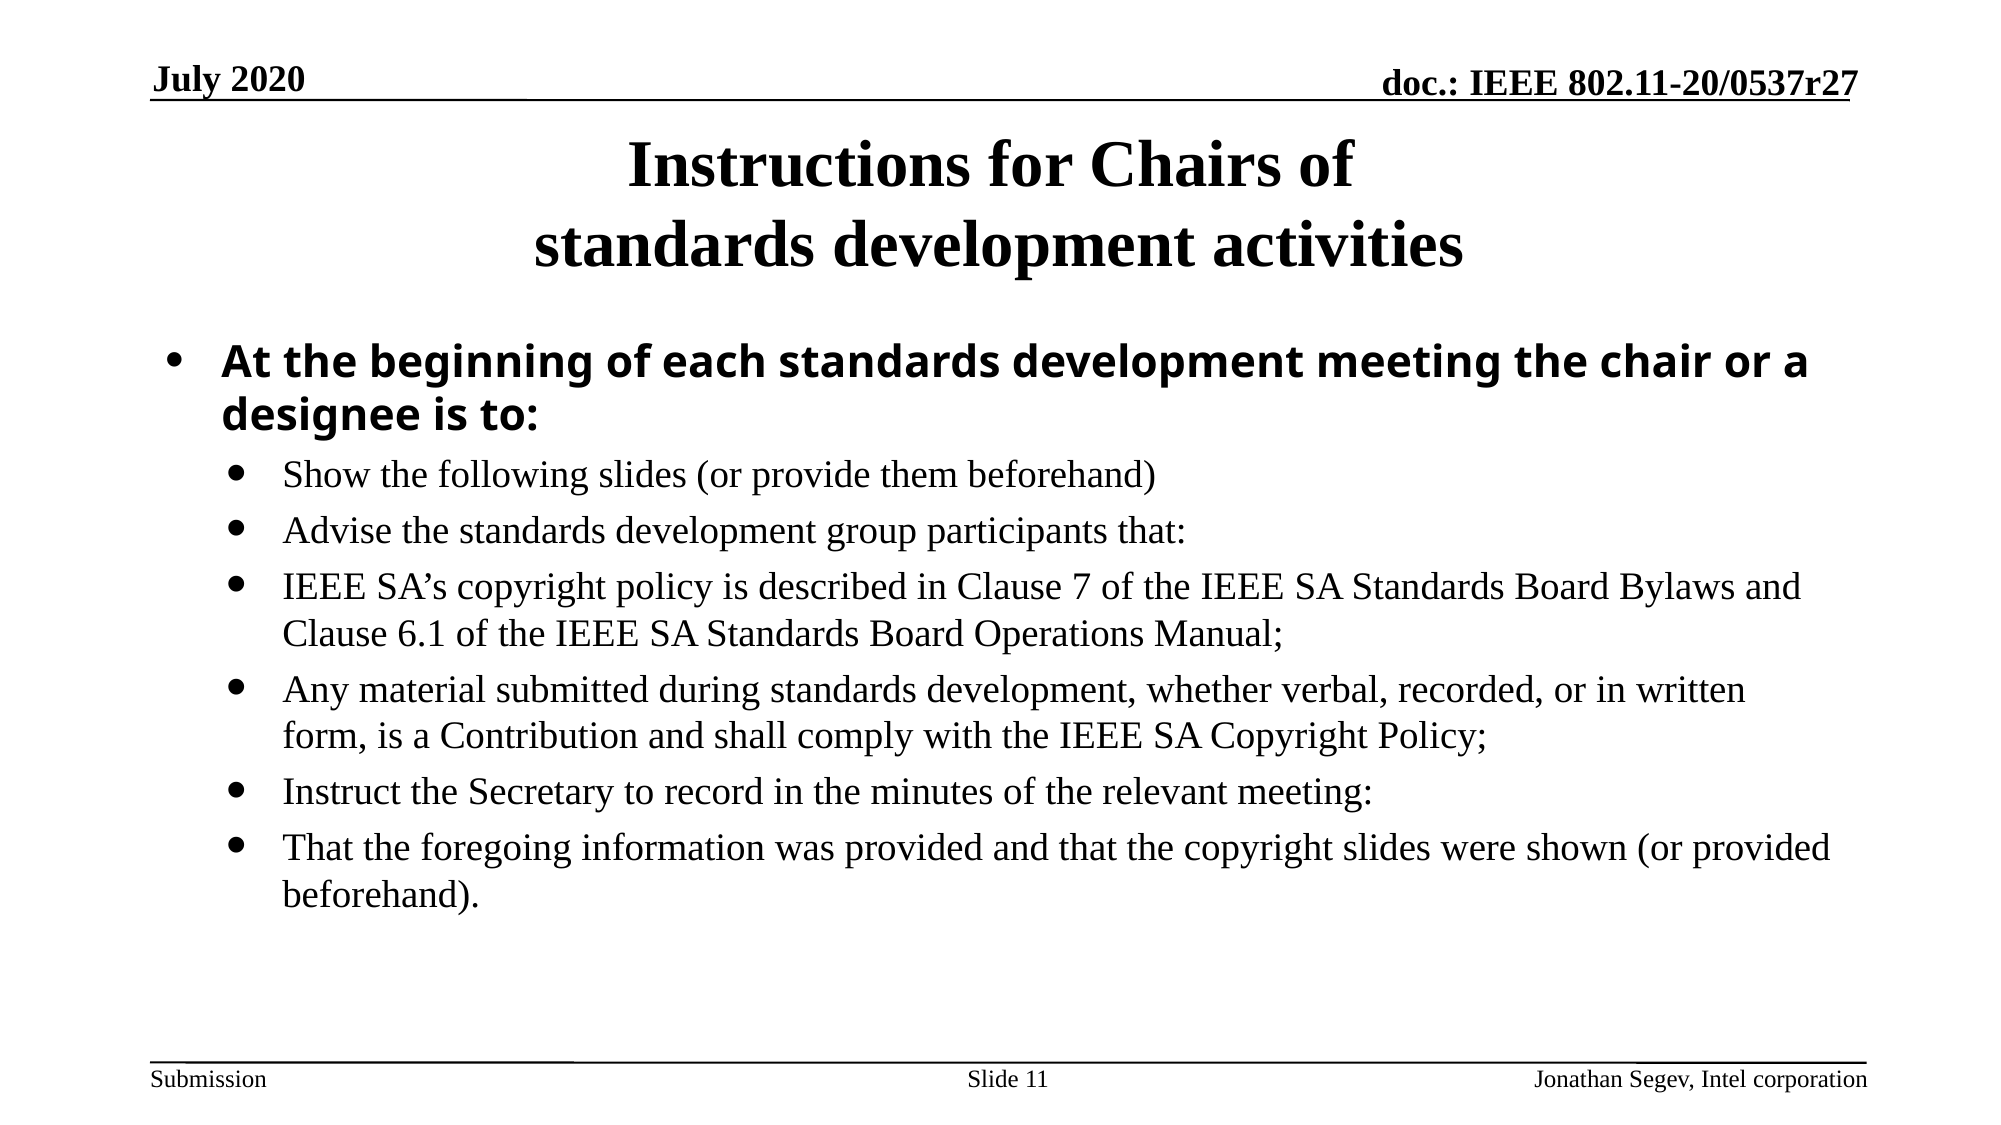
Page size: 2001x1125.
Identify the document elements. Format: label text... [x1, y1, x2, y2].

footer Jonathan Segev, Intel corporation [1171, 1061, 1869, 1093]
slide_number Slide 11 [950, 1061, 1067, 1123]
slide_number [152, 54, 563, 100]
list At the beginning of each standards development meeting the chair or a designee is to: Show the following slides (or provide them beforehand) Advise the standards development group participants that: IEEE SA’s copyright policy is described in Clause 7 of the IEEE SA Standards Board Bylaws and Clause 6.1 of the IEEE SA Standards Board Operations Manual; Any material submitted during standards development, whether verbal, recorded, or in written form, is a Contribution and shall comply with the IEEE SA Copyright Policy; Instruct the Secretary to record in the minutes of the relevant meeting: That the foregoing information was provided and that the copyright slides were shown (or provided beforehand). [149, 324, 1850, 1000]
title Instructions for Chairs of standards development activities [149, 112, 1850, 288]
